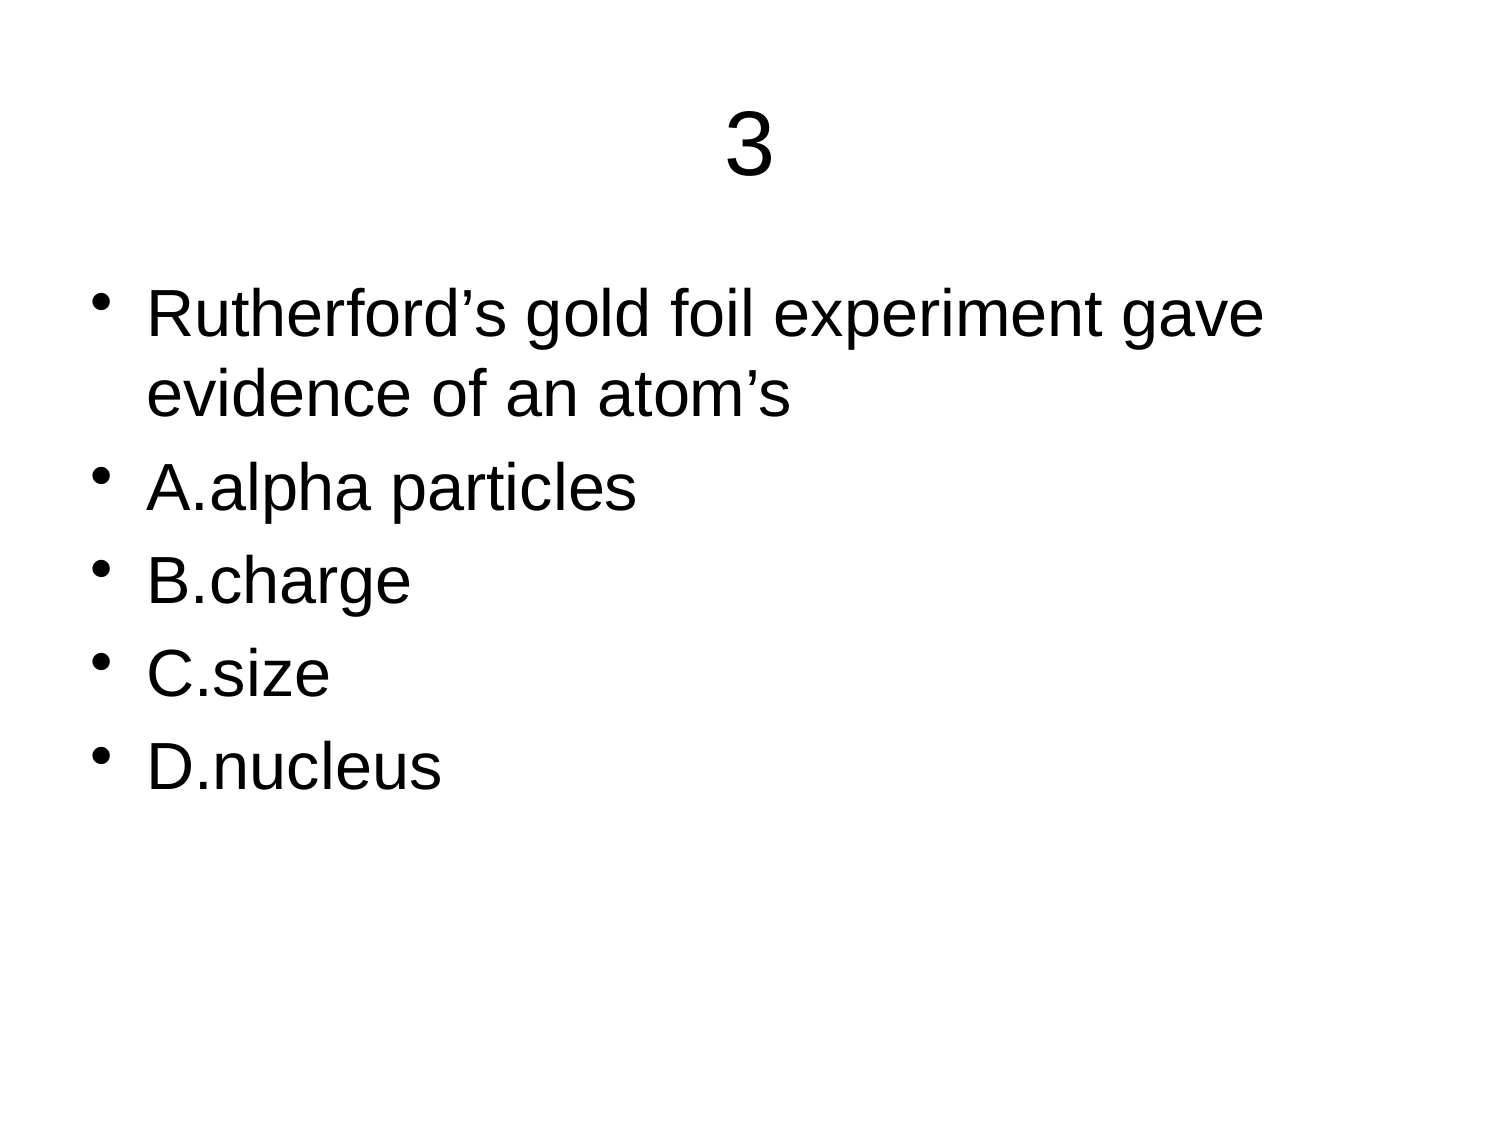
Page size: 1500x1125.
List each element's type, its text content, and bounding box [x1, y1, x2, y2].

list Rutherford’s gold foil experiment gave evidence of an atom’s A.alpha particles B.charge C.size D.nucleus [74, 262, 1426, 1006]
title 3 [74, 44, 1426, 233]
